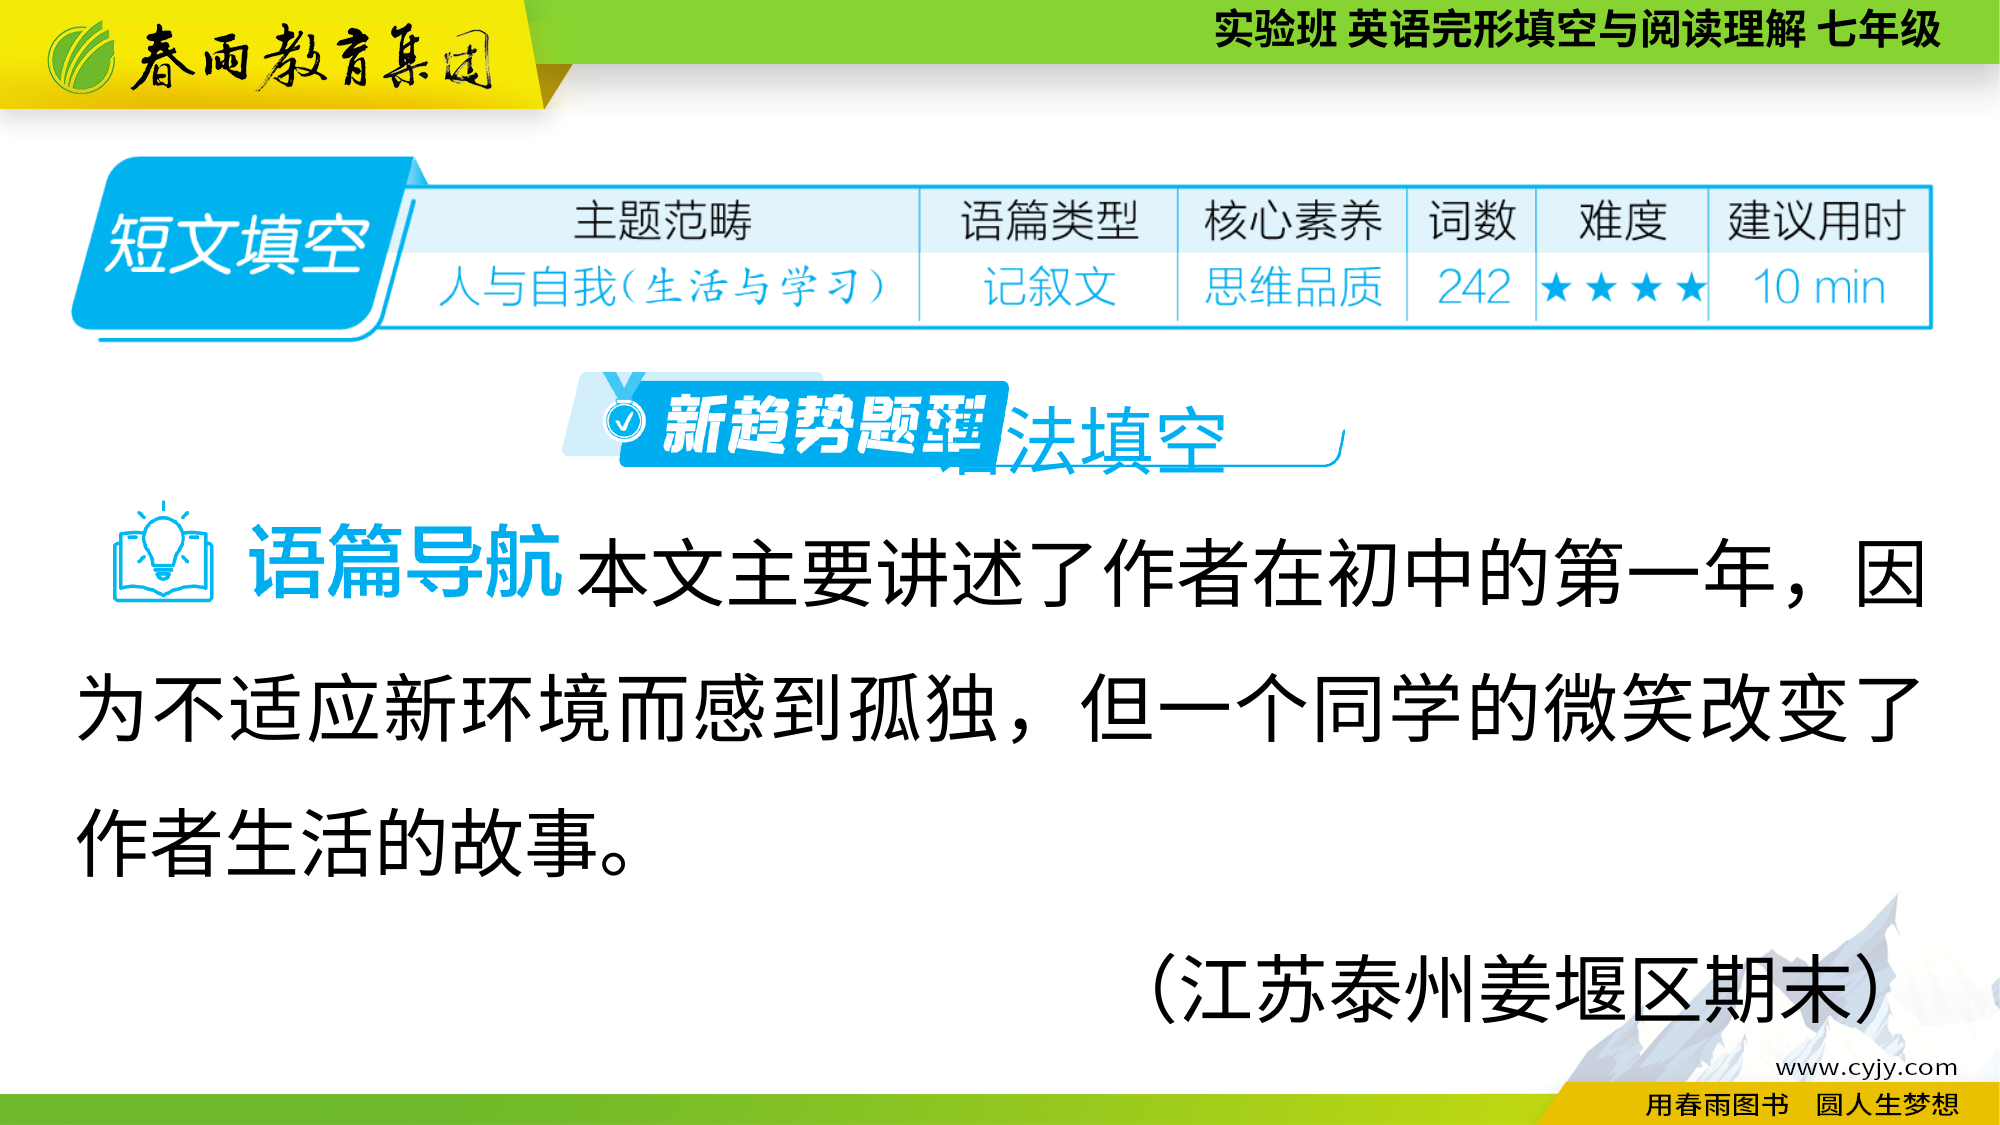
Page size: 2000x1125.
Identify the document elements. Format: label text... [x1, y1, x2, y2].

text_box 语法填空 [59, 363, 1944, 474]
picture [0, 0, 2000, 1125]
text_box （江苏泰州姜堰区期末） [59, 890, 1944, 1041]
list 本文主要讲述了作者在初中的第一年，因为不适应新环境而感到孤独，但一个同学的微笑改变了作者生活的故事。 [59, 474, 1944, 881]
